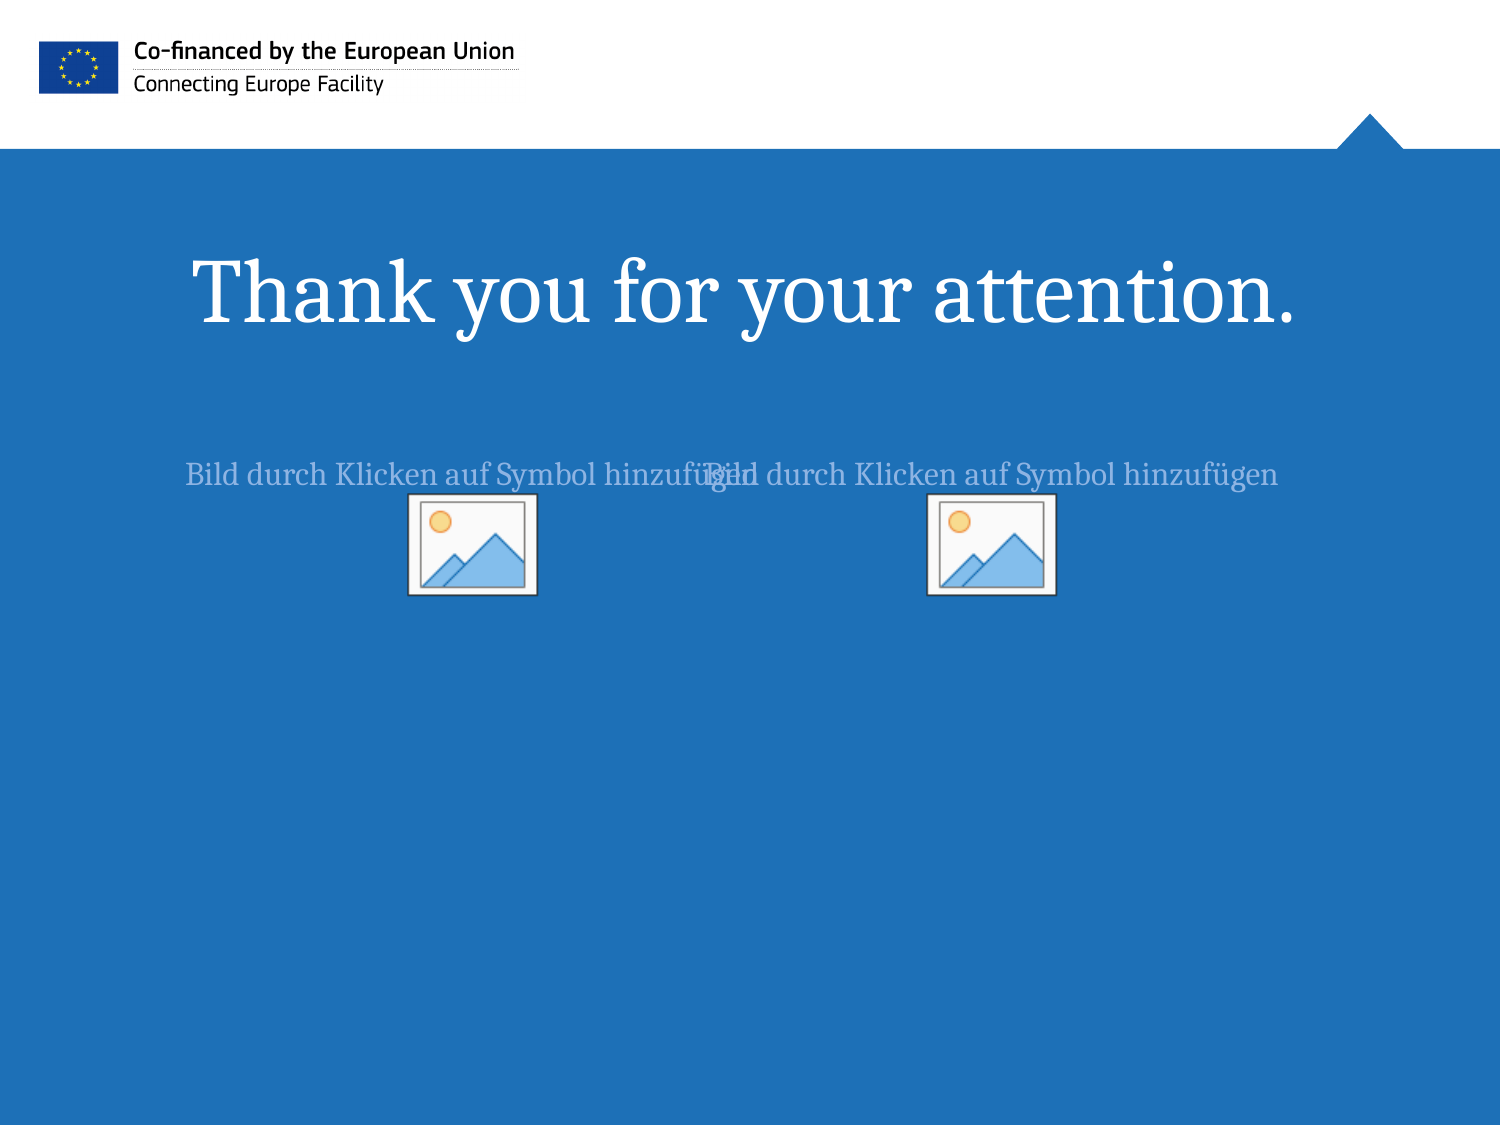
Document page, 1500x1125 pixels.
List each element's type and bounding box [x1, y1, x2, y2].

picture [241, 444, 704, 646]
picture [761, 444, 1223, 646]
picture [29, 33, 526, 103]
